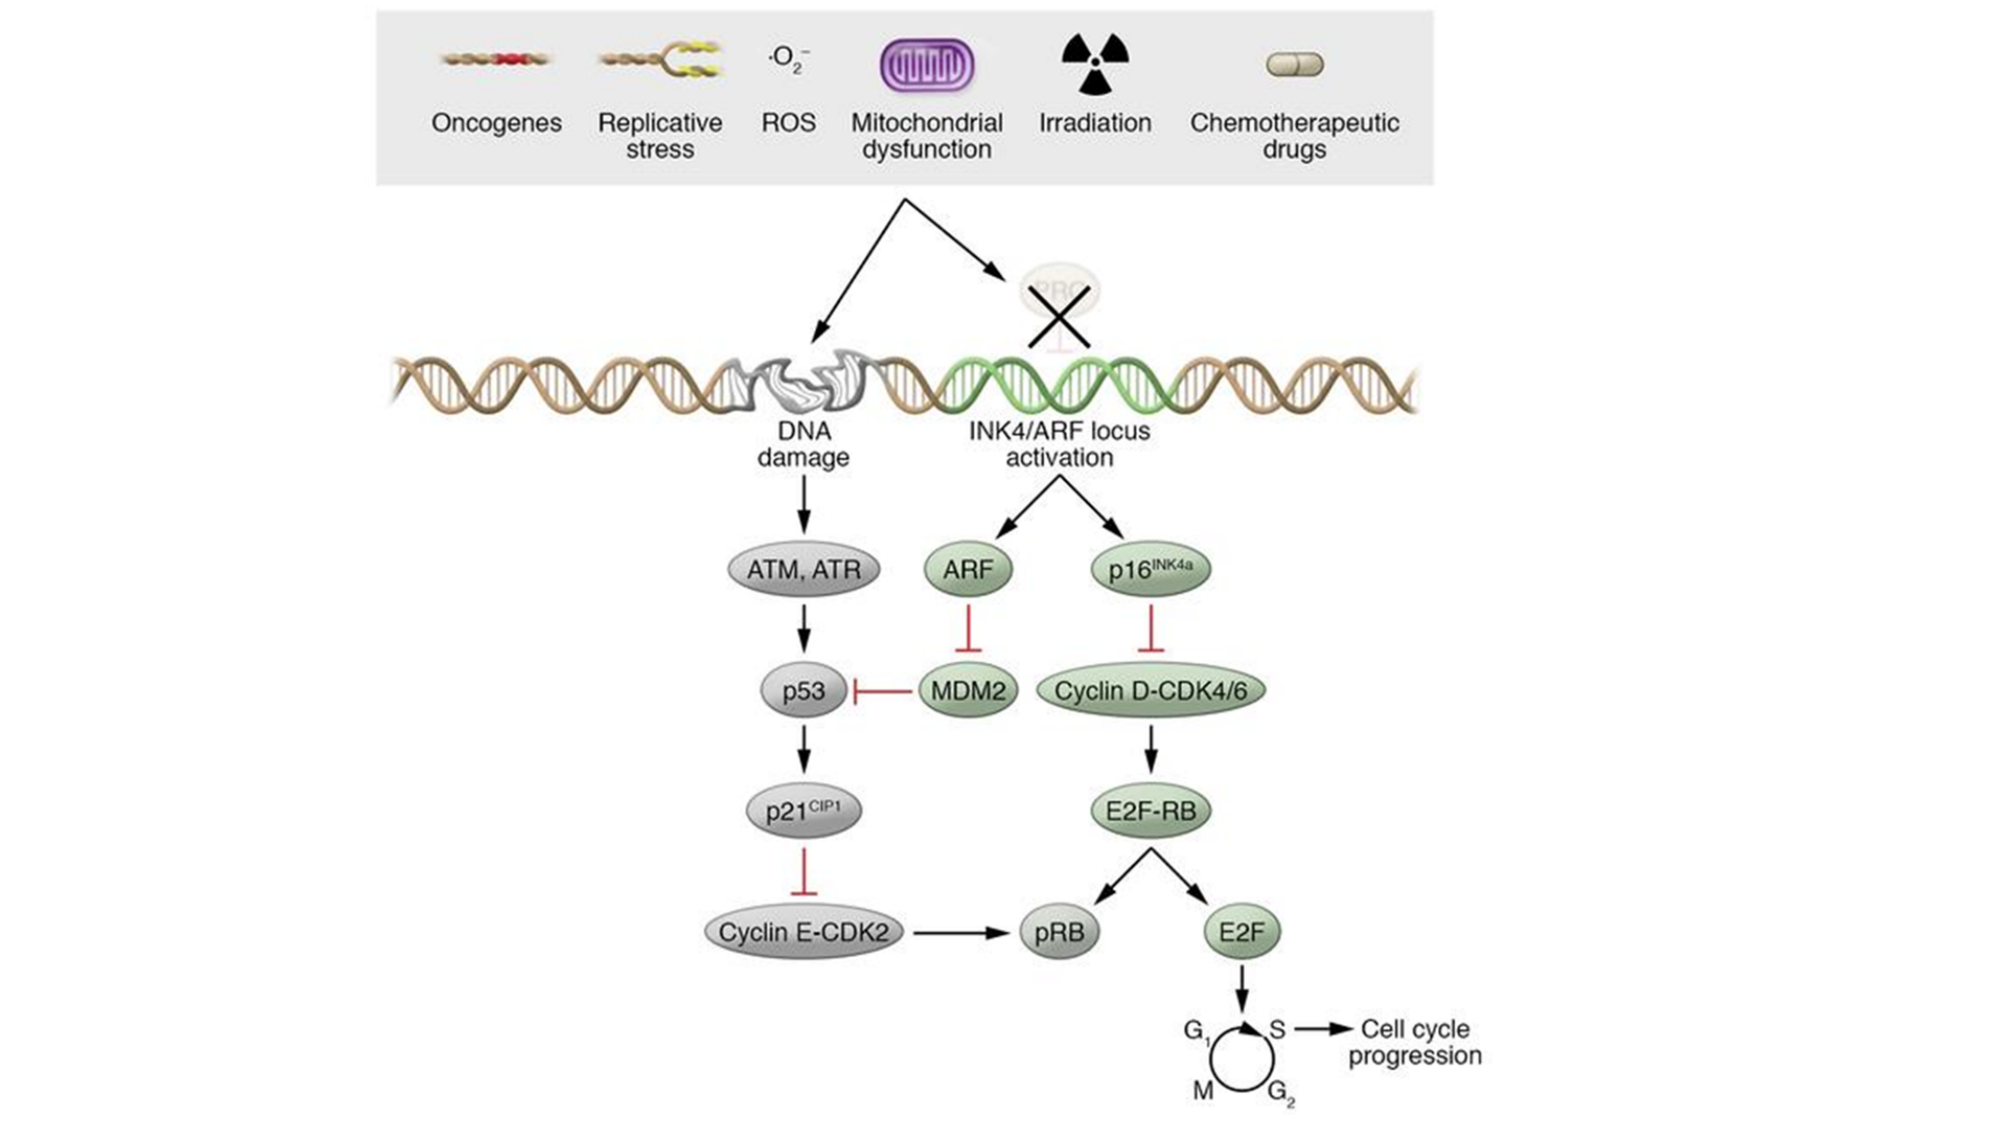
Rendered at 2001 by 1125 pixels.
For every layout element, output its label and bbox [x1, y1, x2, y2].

picture [309, 5, 1526, 1115]
